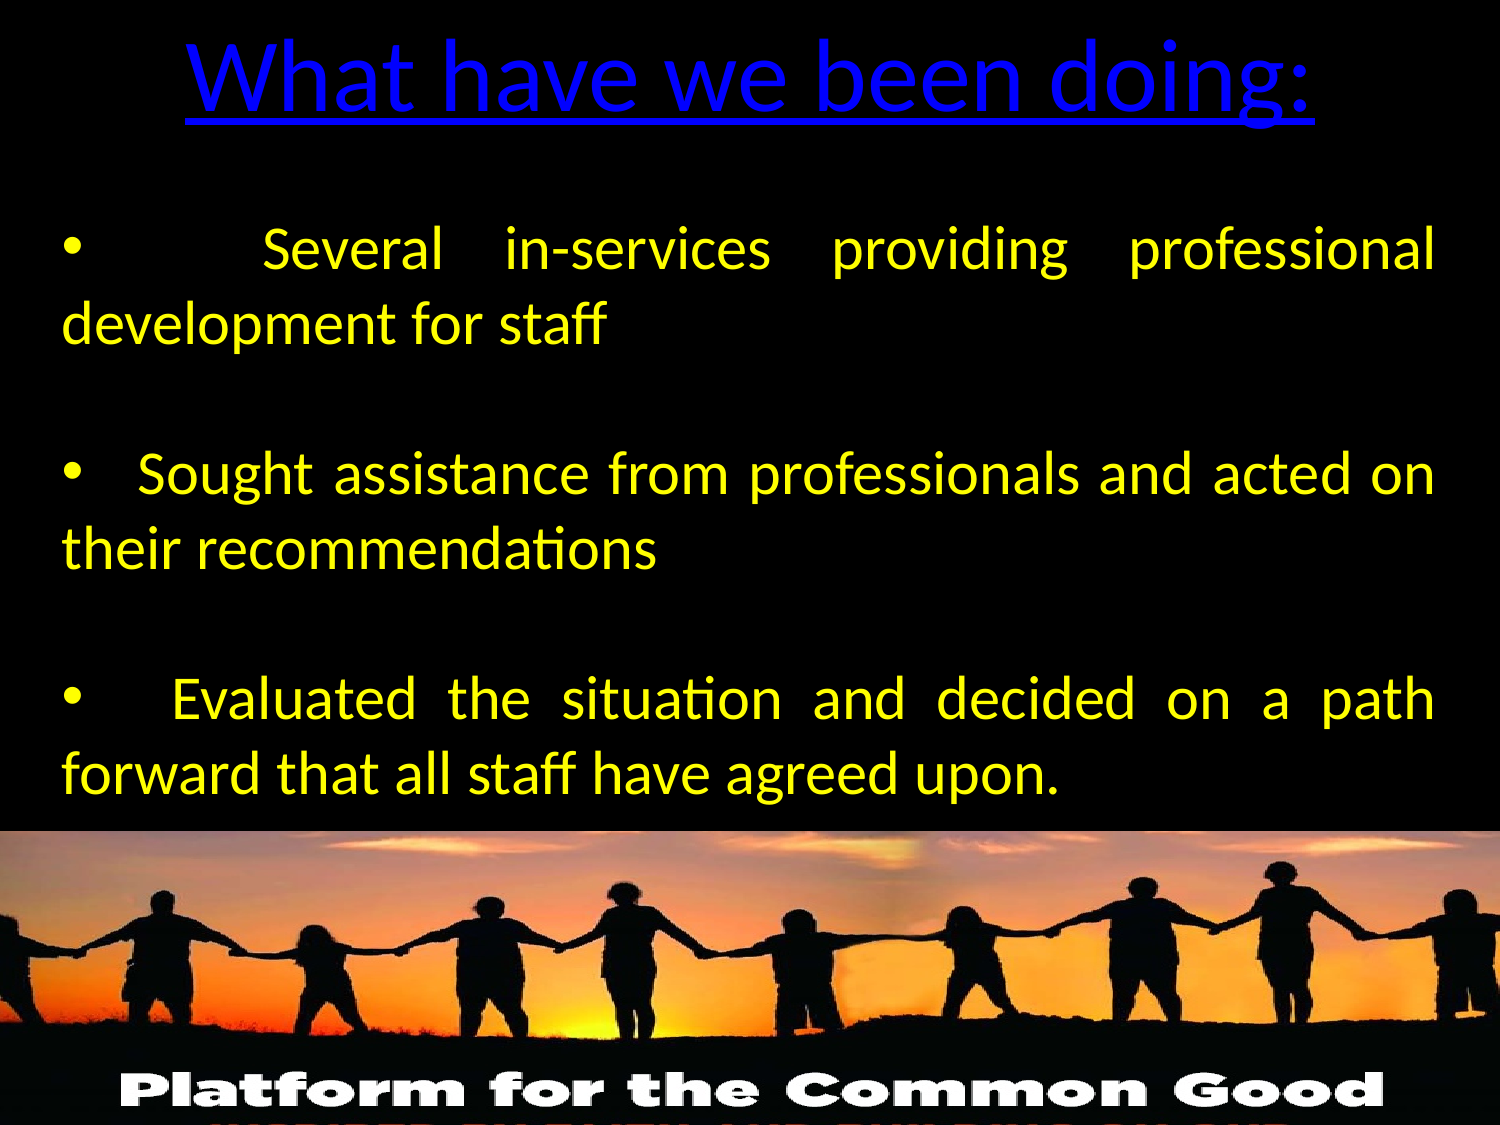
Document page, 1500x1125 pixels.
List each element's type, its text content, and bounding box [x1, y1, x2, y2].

text_box What have we been doing: Several in-services providing professional development for staff Sought assistance from professionals and acted on their recommendations Evaluated the situation and decided on a path forward that all staff have agreed upon. [46, 0, 1454, 815]
picture [0, 831, 1500, 1125]
